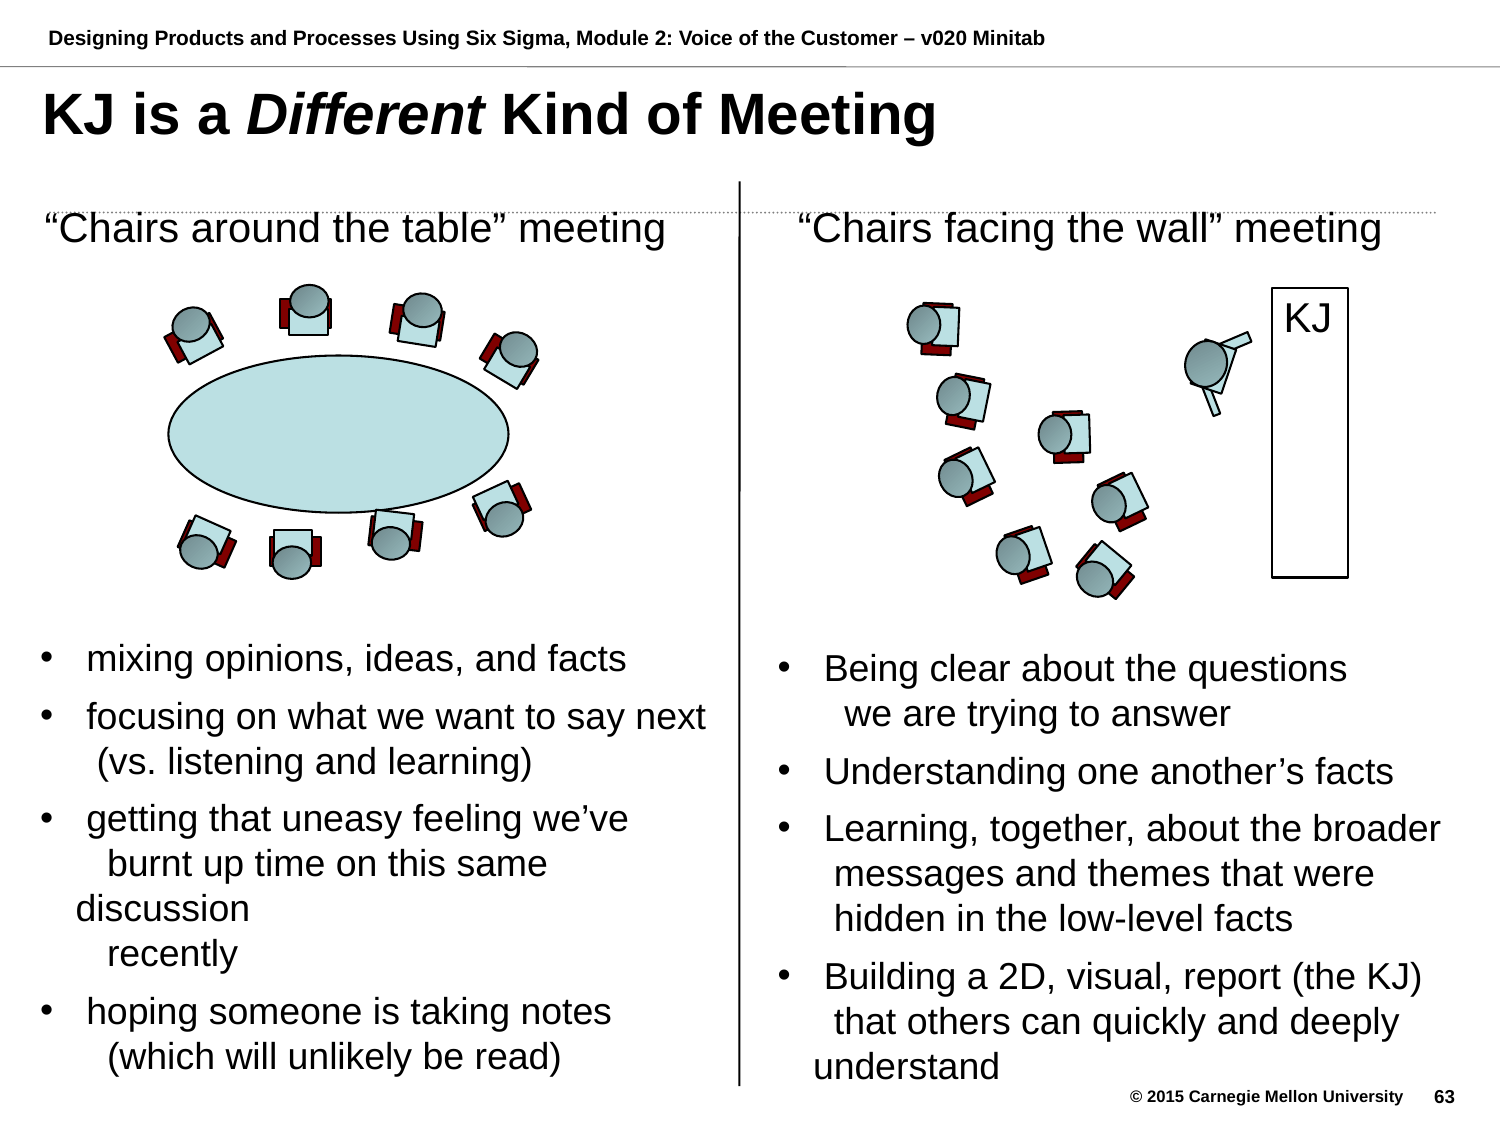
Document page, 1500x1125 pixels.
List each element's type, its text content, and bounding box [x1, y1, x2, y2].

text_box [1220, 332, 1252, 349]
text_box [1093, 477, 1144, 530]
text_box KJ [1269, 283, 1372, 349]
text_box [1202, 388, 1221, 417]
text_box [1077, 548, 1129, 601]
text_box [940, 452, 991, 505]
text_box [997, 530, 1049, 583]
text_box [1271, 349, 1349, 578]
text_box Being clear about the questions we are trying to answer Understanding one another’s facts Learning, together, about the broader messages and themes that were hidden in the low-level facts Building a 2D, visual, report (the KJ) that others can quickly and deeply understand [762, 636, 1458, 1095]
text_box “Chairs around the table” meeting [29, 193, 696, 259]
text_box “Chairs facing the wall” meeting [783, 193, 1481, 259]
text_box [203, 247, 500, 618]
text_box mixing opinions, ideas, and facts focusing on what we want to say next (vs. listening and learning) getting that uneasy feeling we’ve burnt up time on this same discussion recently hoping someone is taking notes (which will unlikely be read) [25, 627, 731, 1085]
text_box [1185, 340, 1228, 387]
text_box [936, 374, 987, 427]
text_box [1039, 411, 1091, 463]
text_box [908, 303, 959, 355]
text_box [1201, 343, 1237, 394]
title KJ is a Different Kind of Meeting [42, 89, 1438, 146]
